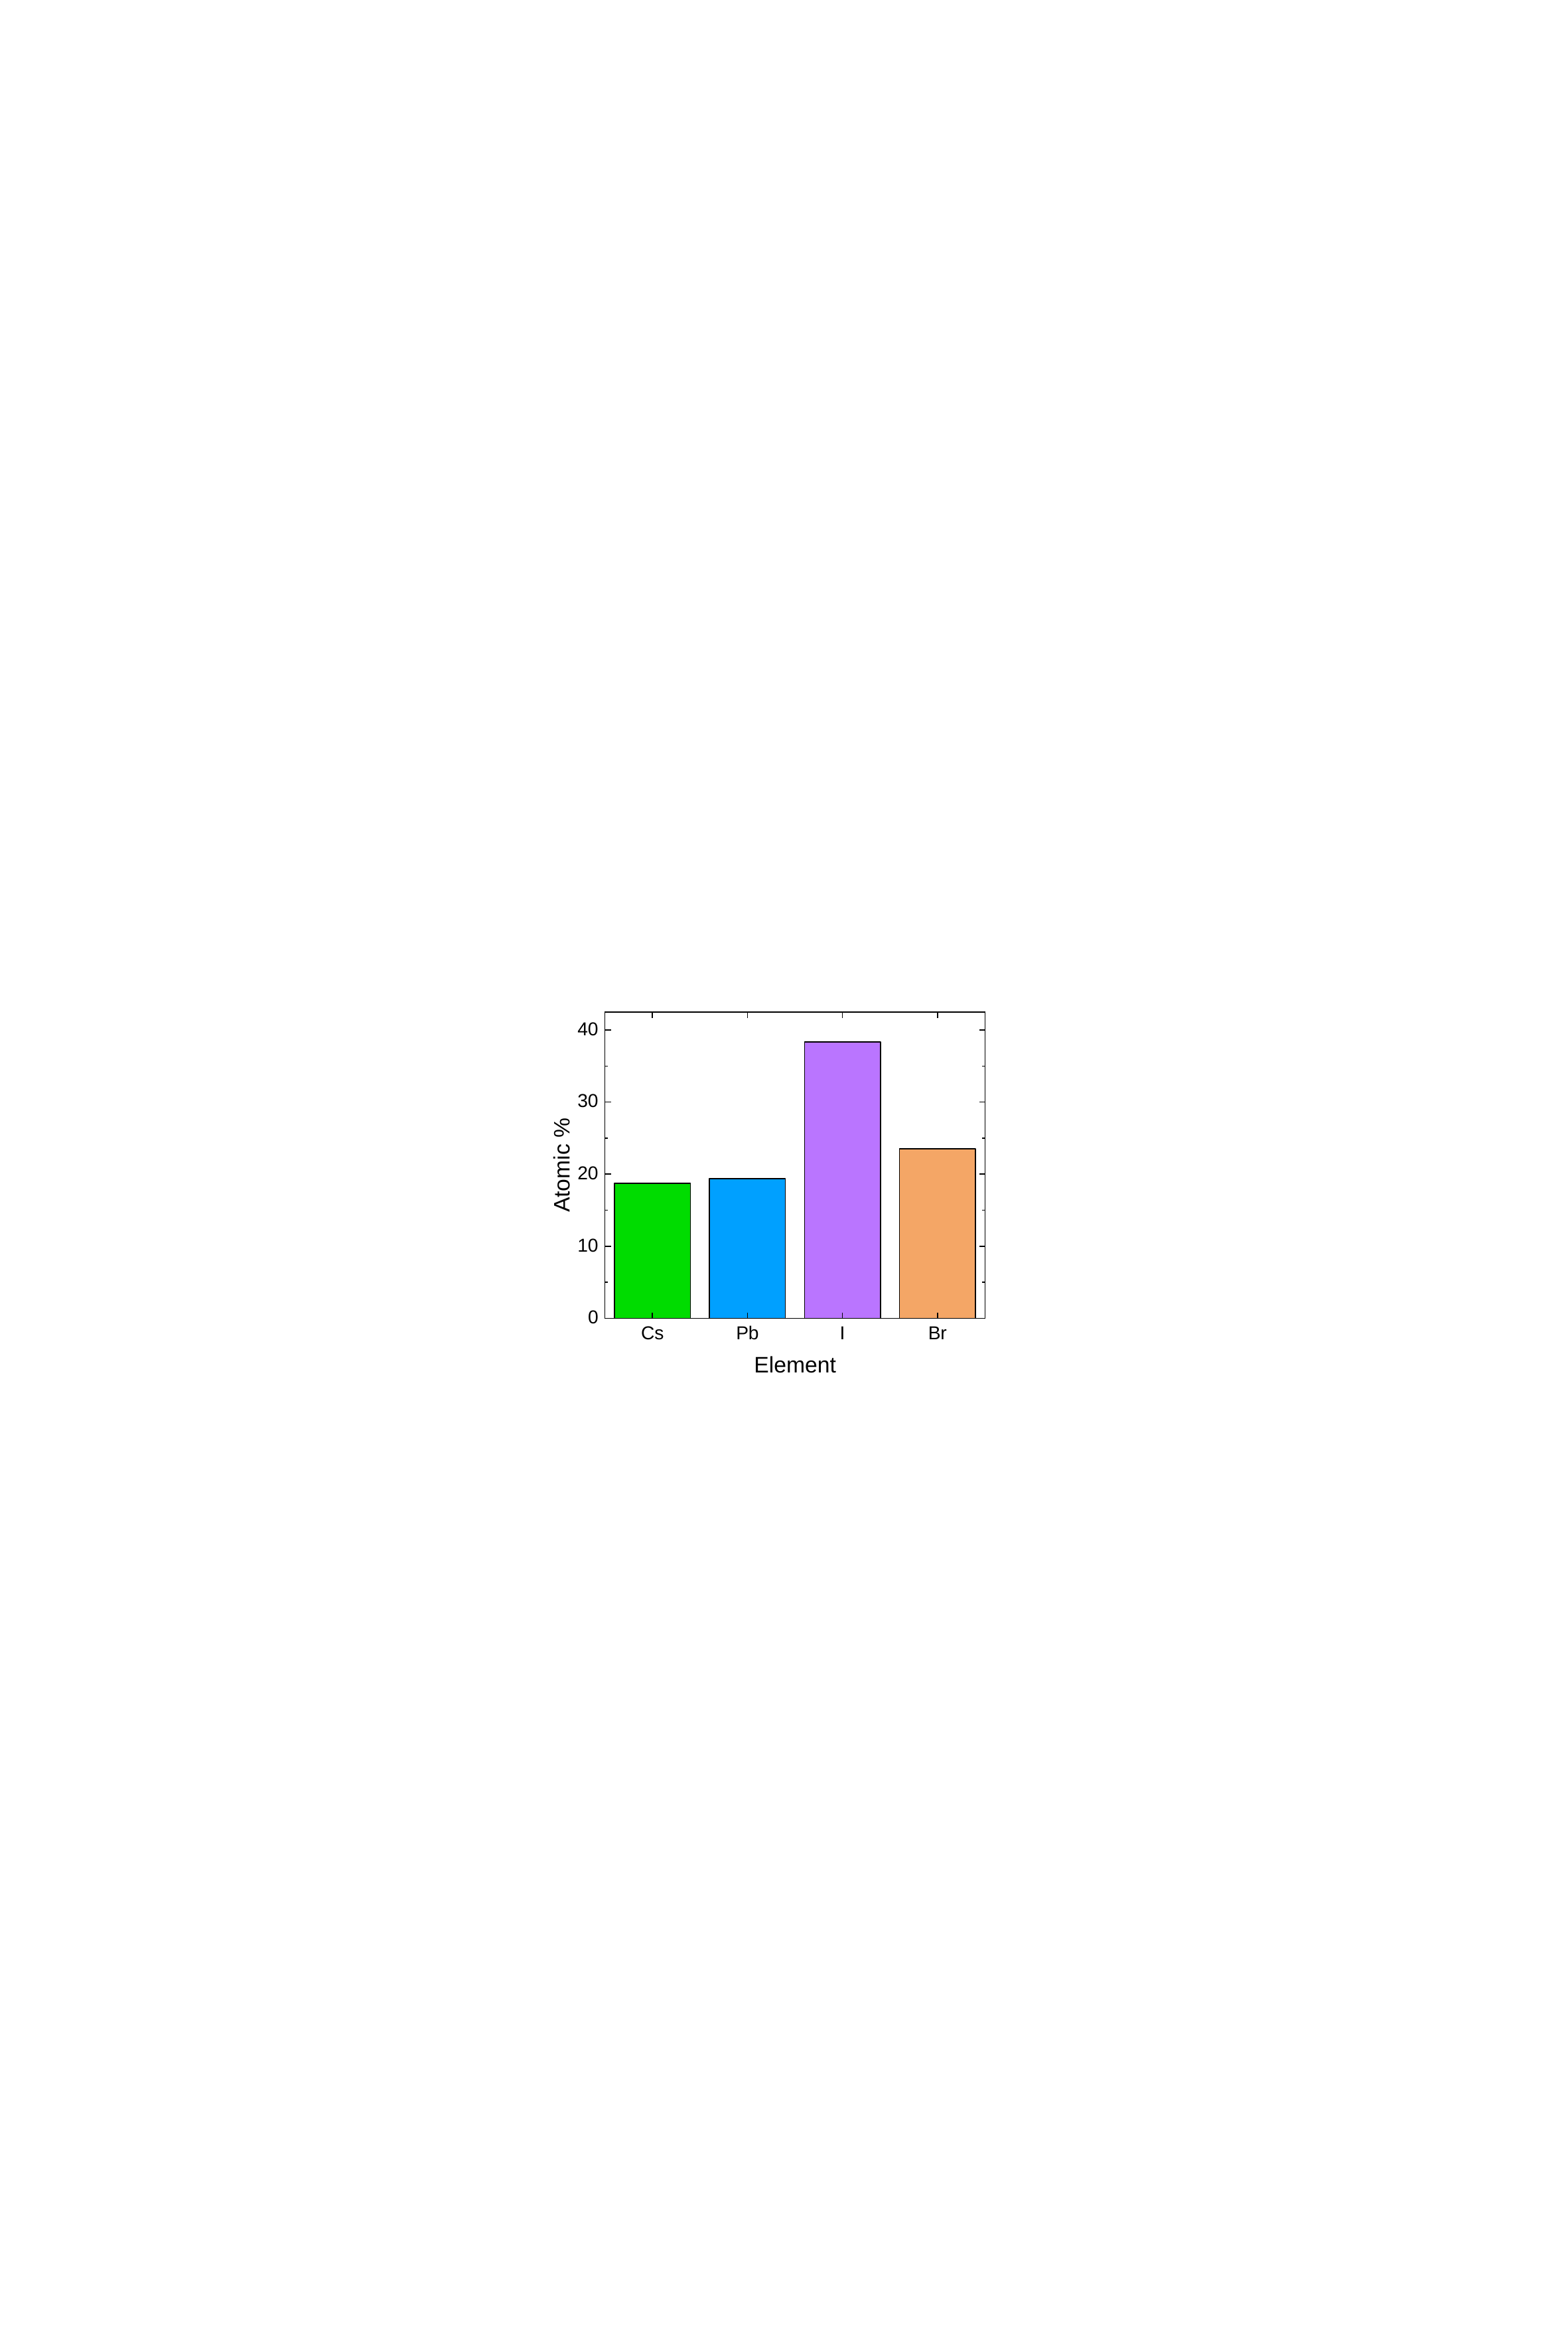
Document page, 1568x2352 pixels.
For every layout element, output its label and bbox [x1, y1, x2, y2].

picture [505, 962, 1062, 1389]
